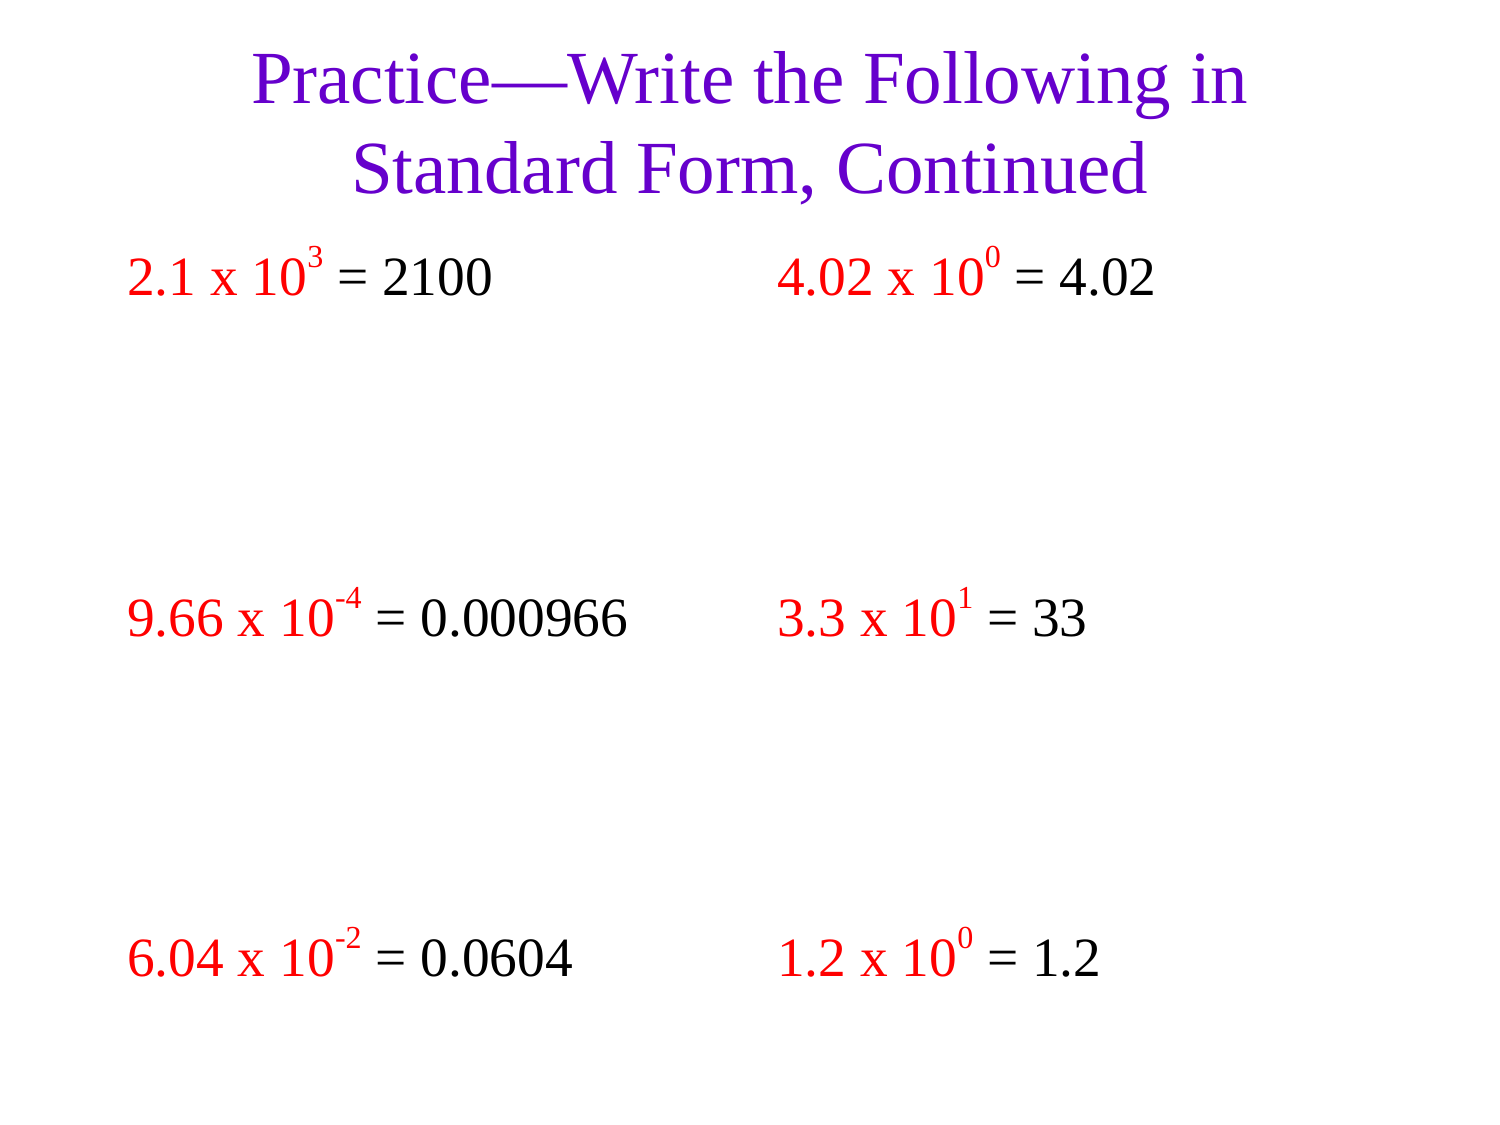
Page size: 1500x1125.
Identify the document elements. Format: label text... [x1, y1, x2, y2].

text_box Practice—Write the Following in Standard Form, Continued [112, 24, 1388, 213]
text_box 4.02 x 100 = 4.02 3.3 x 101 = 33 1.2 x 100 = 1.2 [762, 237, 1388, 1000]
text_box 2.1 x 103 = 2100 9.66 x 10-4 = 0.000966 6.04 x 10-2 = 0.0604 [112, 237, 738, 1000]
